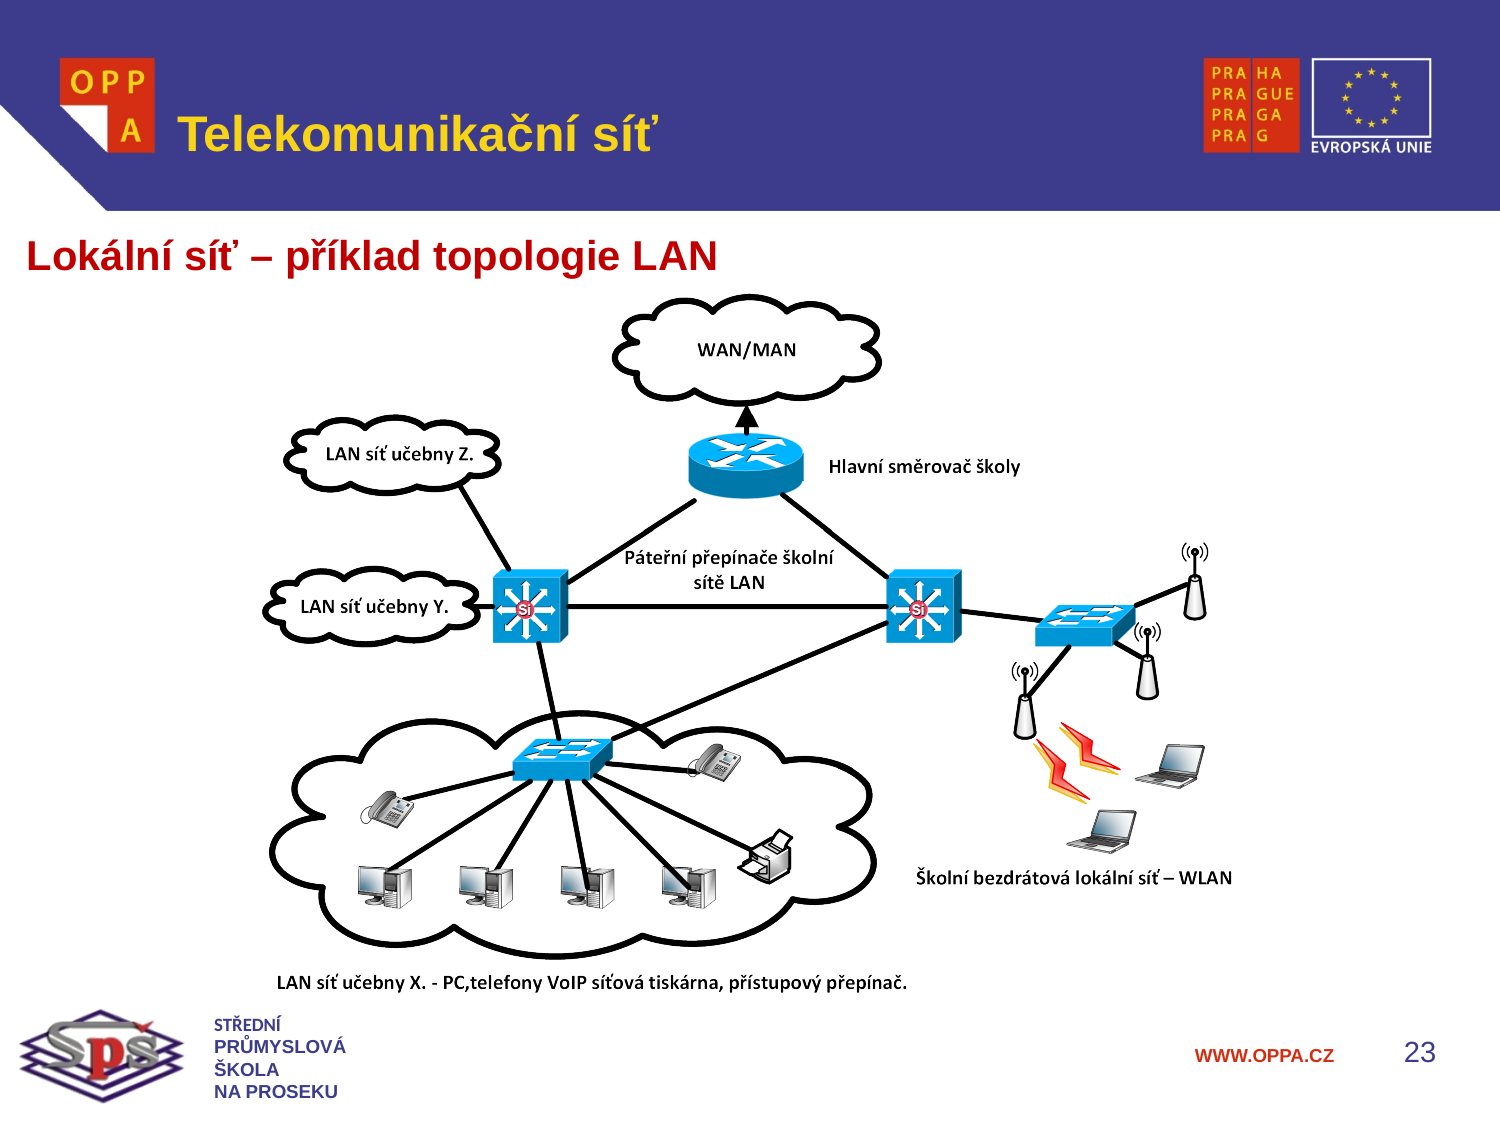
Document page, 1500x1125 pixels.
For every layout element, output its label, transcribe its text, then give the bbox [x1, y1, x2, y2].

text_box STŘEDNÍ PRŮMYSLOVÁ ŠKOLA NA PROSEKU [199, 1004, 509, 1110]
picture [19, 1001, 186, 1107]
picture [261, 293, 1245, 1006]
text_box Lokální síť – příklad topologie LAN [11, 221, 1495, 287]
slide_number 23 [1339, 1015, 1437, 1069]
picture [0, 0, 1500, 211]
title Telekomunikační síť [177, 38, 1137, 162]
